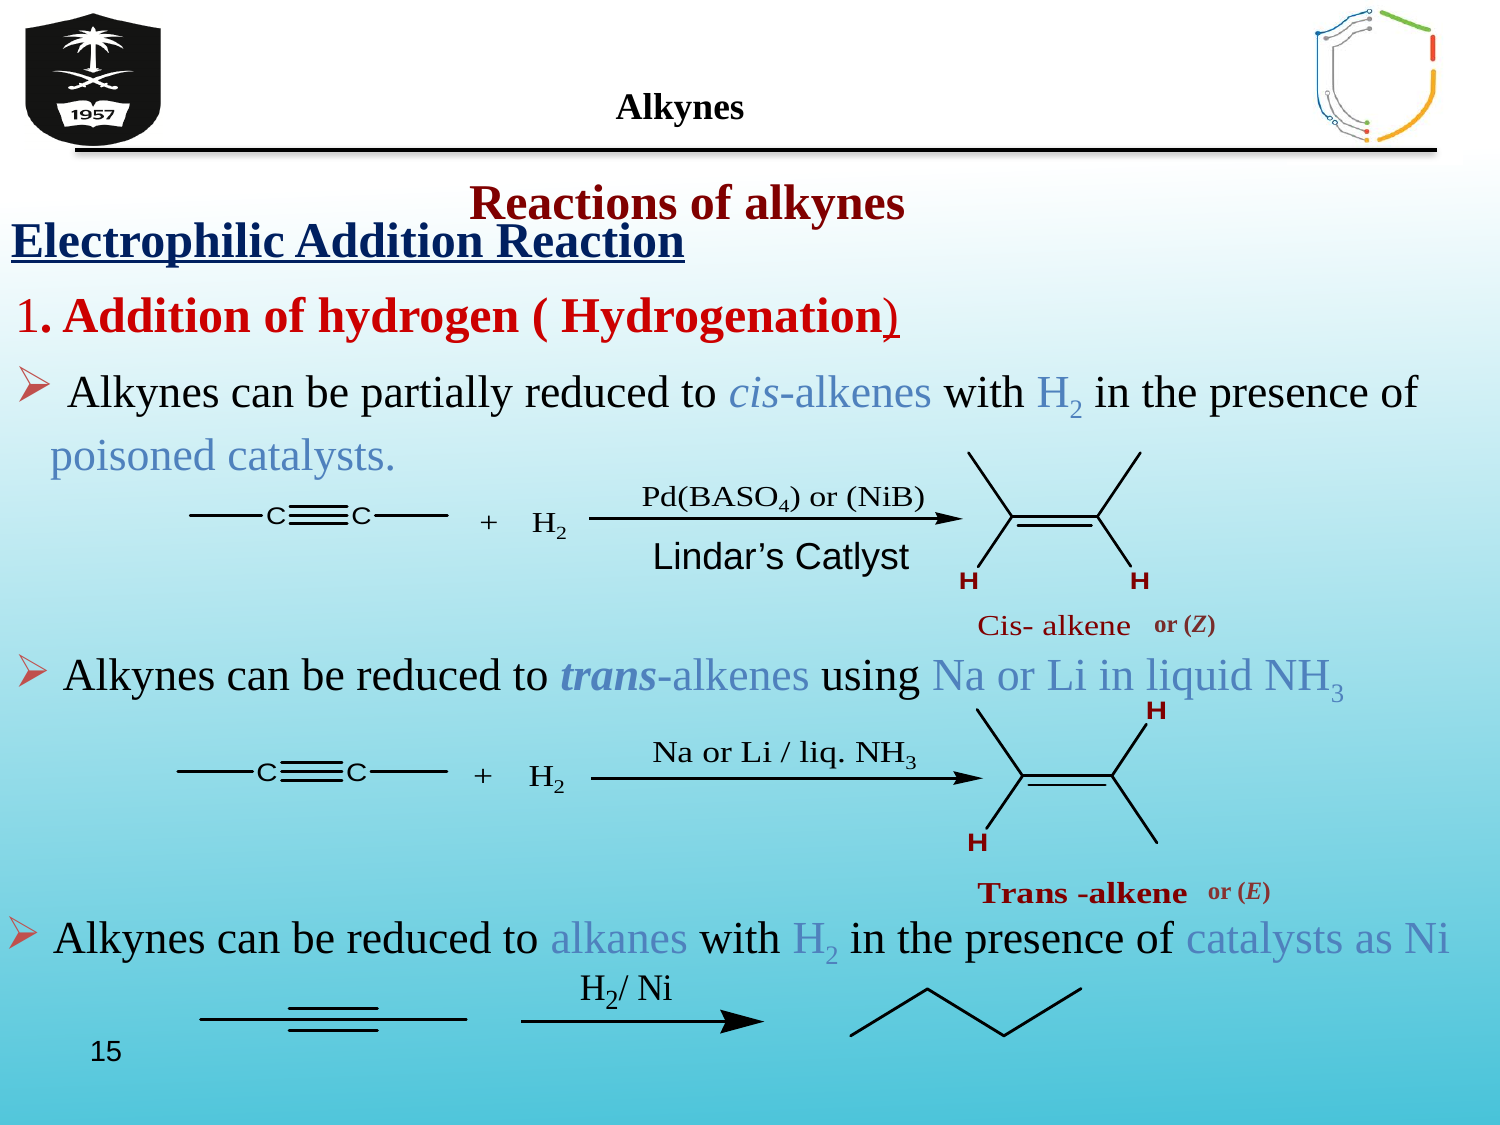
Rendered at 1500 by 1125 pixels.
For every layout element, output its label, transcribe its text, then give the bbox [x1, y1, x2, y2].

list 1. Addition of hydrogen ( Hydrogenation) [0, 275, 1250, 349]
text_box Alkynes can be partially reduced to cis-alkenes with H2 in the presence of poisoned catalysts. [0, 349, 1500, 542]
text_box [187, 449, 1151, 643]
text_box Alkynes [600, 74, 760, 135]
text_box or (Z) [1154, 600, 1231, 645]
text_box or (E) [1193, 867, 1286, 900]
text_box Electrophilic Addition Reaction [0, 199, 790, 275]
text_box 15 [75, 1024, 425, 1103]
title Reactions of alkynes [350, 160, 1025, 250]
text_box Alkynes can be reduced to alkanes with H2 in the presence of catalysts as Ni [0, 900, 1500, 978]
picture [24, 12, 163, 151]
picture [1287, 0, 1463, 165]
text_box Alkynes can be reduced to trans-alkenes using Na or Li in liquid NH3 [0, 637, 1500, 715]
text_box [174, 699, 1188, 910]
picture [196, 971, 1085, 1041]
